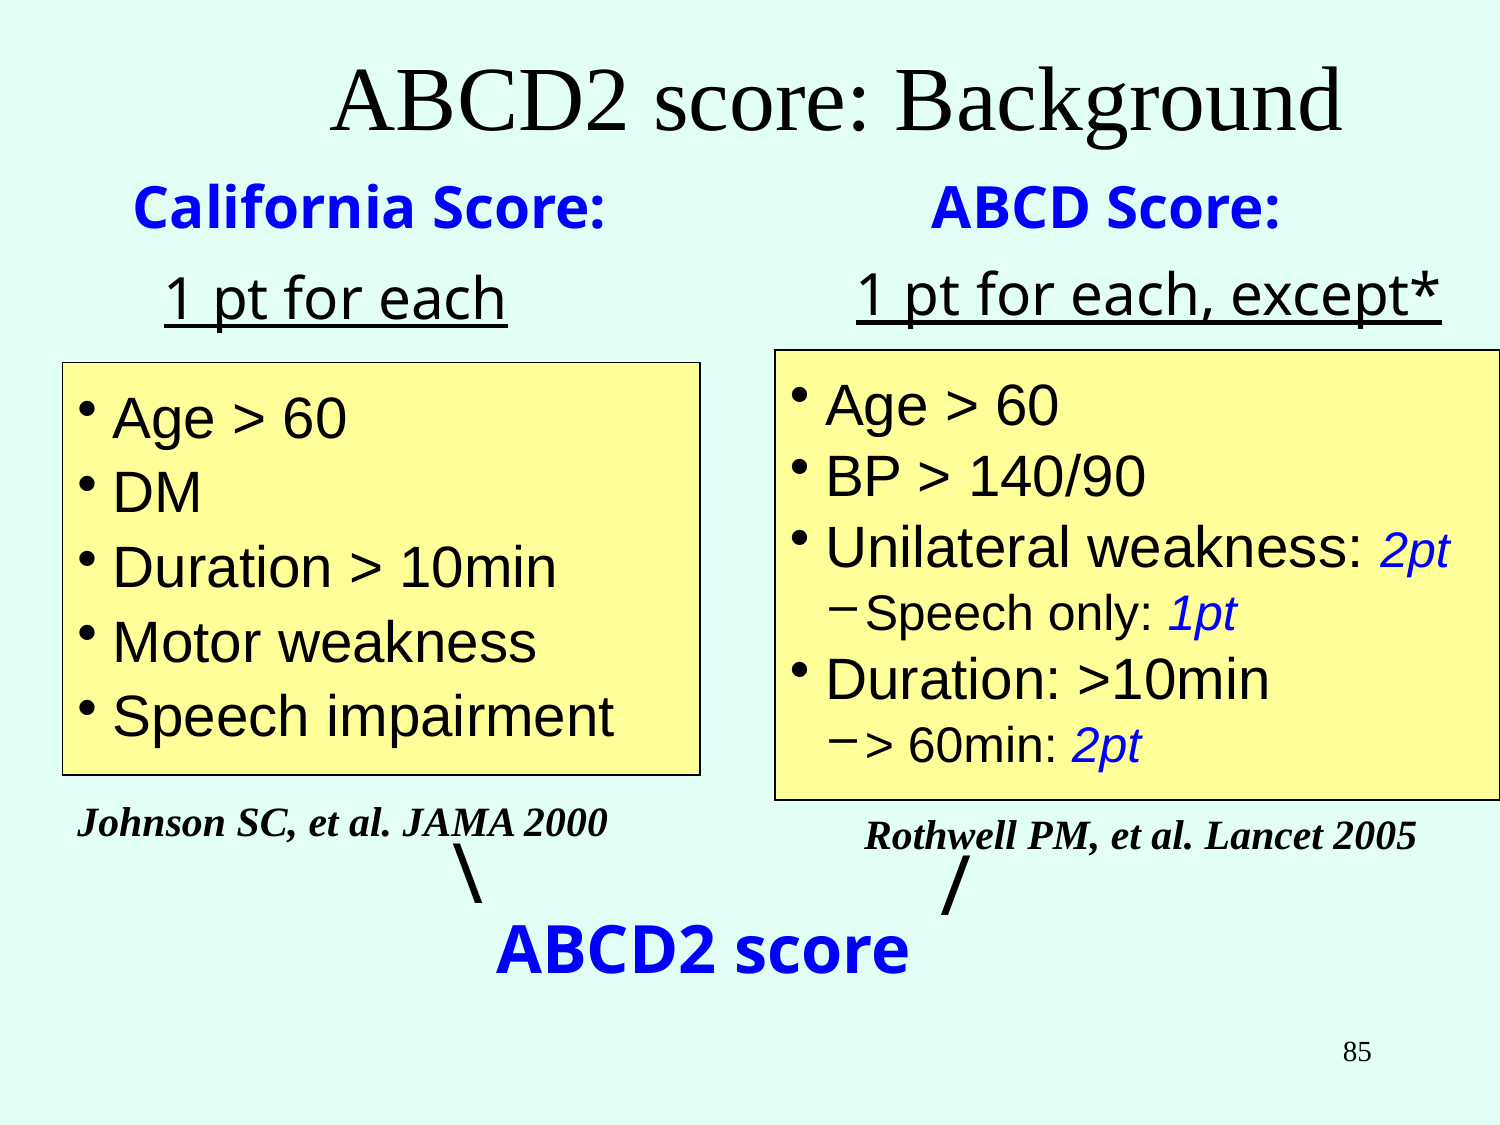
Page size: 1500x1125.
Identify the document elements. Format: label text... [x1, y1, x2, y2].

text_box / [925, 825, 987, 940]
slide_number 85 [1074, 1025, 1388, 1100]
title ABCD2 score: Background [275, 0, 1400, 188]
text_box Age > 60 DM Duration > 10min Motor weakness Speech impairment [62, 362, 700, 775]
text_box ABCD Score: 1 pt for each, except* [840, 162, 1457, 335]
text_box Rothwell PM, et al. Lancet 2005 [849, 800, 1433, 865]
text_box ABCD2 score [481, 899, 927, 995]
text_box Age > 60 BP > 140/90 Unilateral weakness: 2pt Speech only: 1pt Duration: >10min > 60min: 2pt [774, 349, 1500, 800]
text_box California Score: 1 pt for each [118, 162, 622, 339]
text_box Johnson SC, et al. JAMA 2000 [62, 787, 624, 853]
text_box \ [438, 812, 499, 928]
